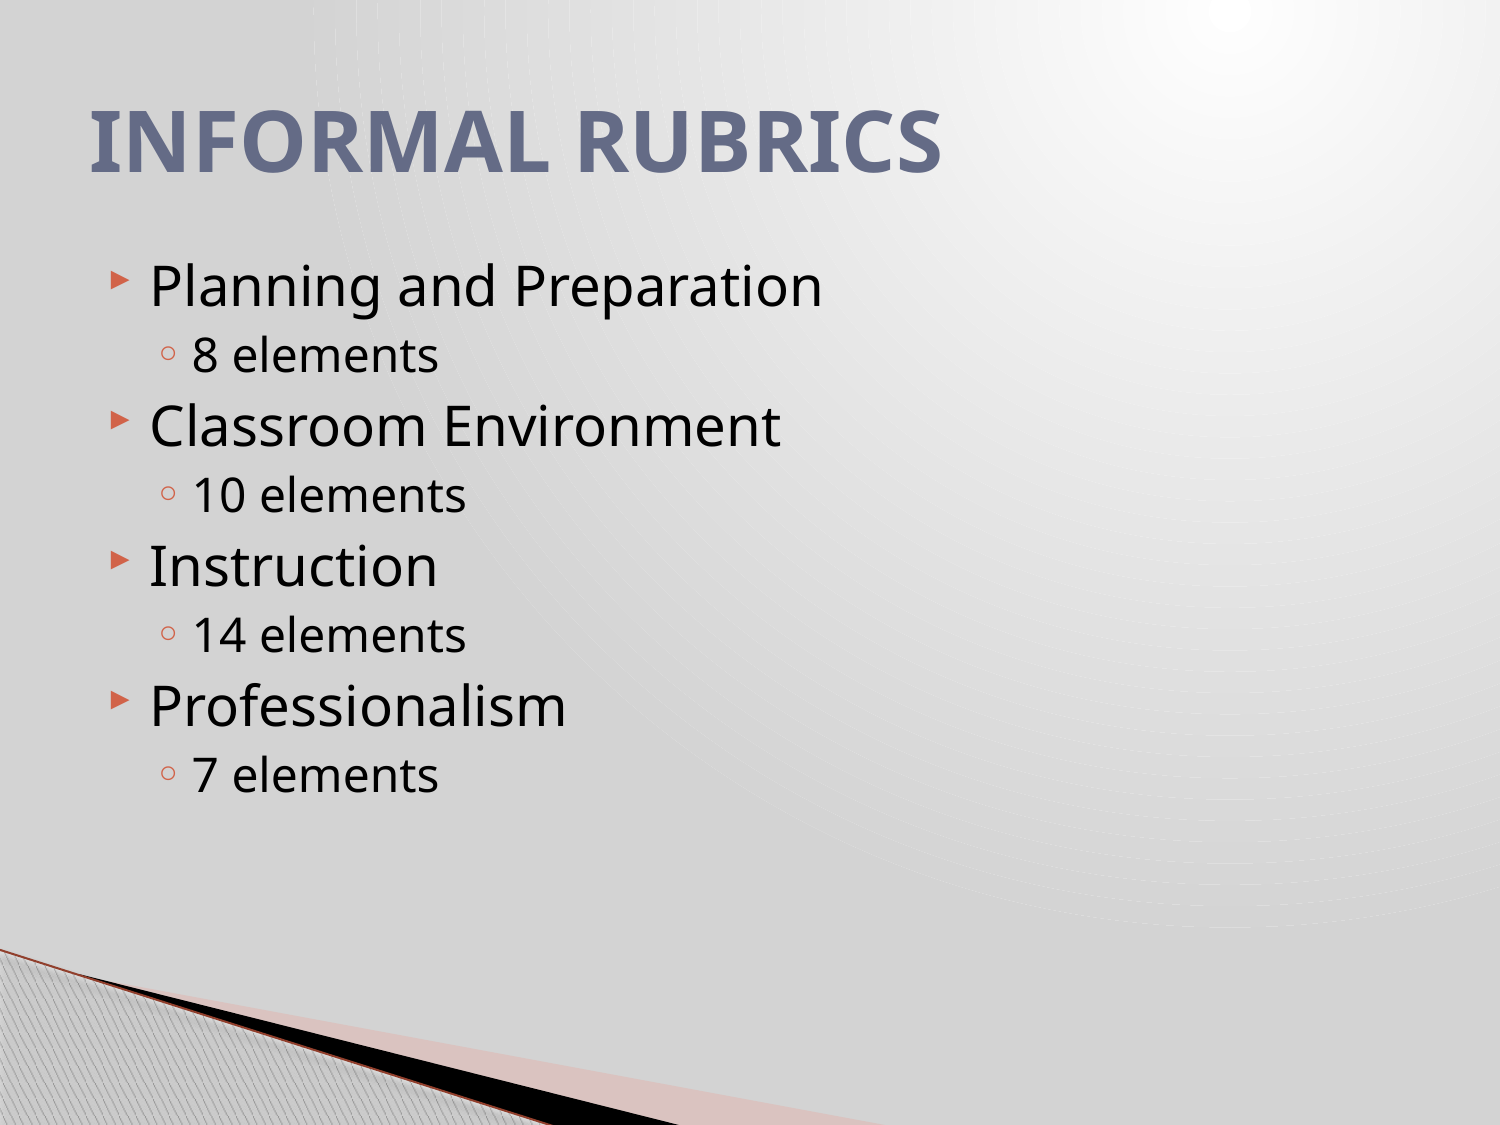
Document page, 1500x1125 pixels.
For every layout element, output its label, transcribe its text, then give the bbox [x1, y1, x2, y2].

title INFORMAL RUBRICS [75, 45, 1425, 233]
list Planning and Preparation 8 elements Classroom Environment 10 elements Instruction 14 elements Professionalism 7 elements [75, 243, 1425, 986]
